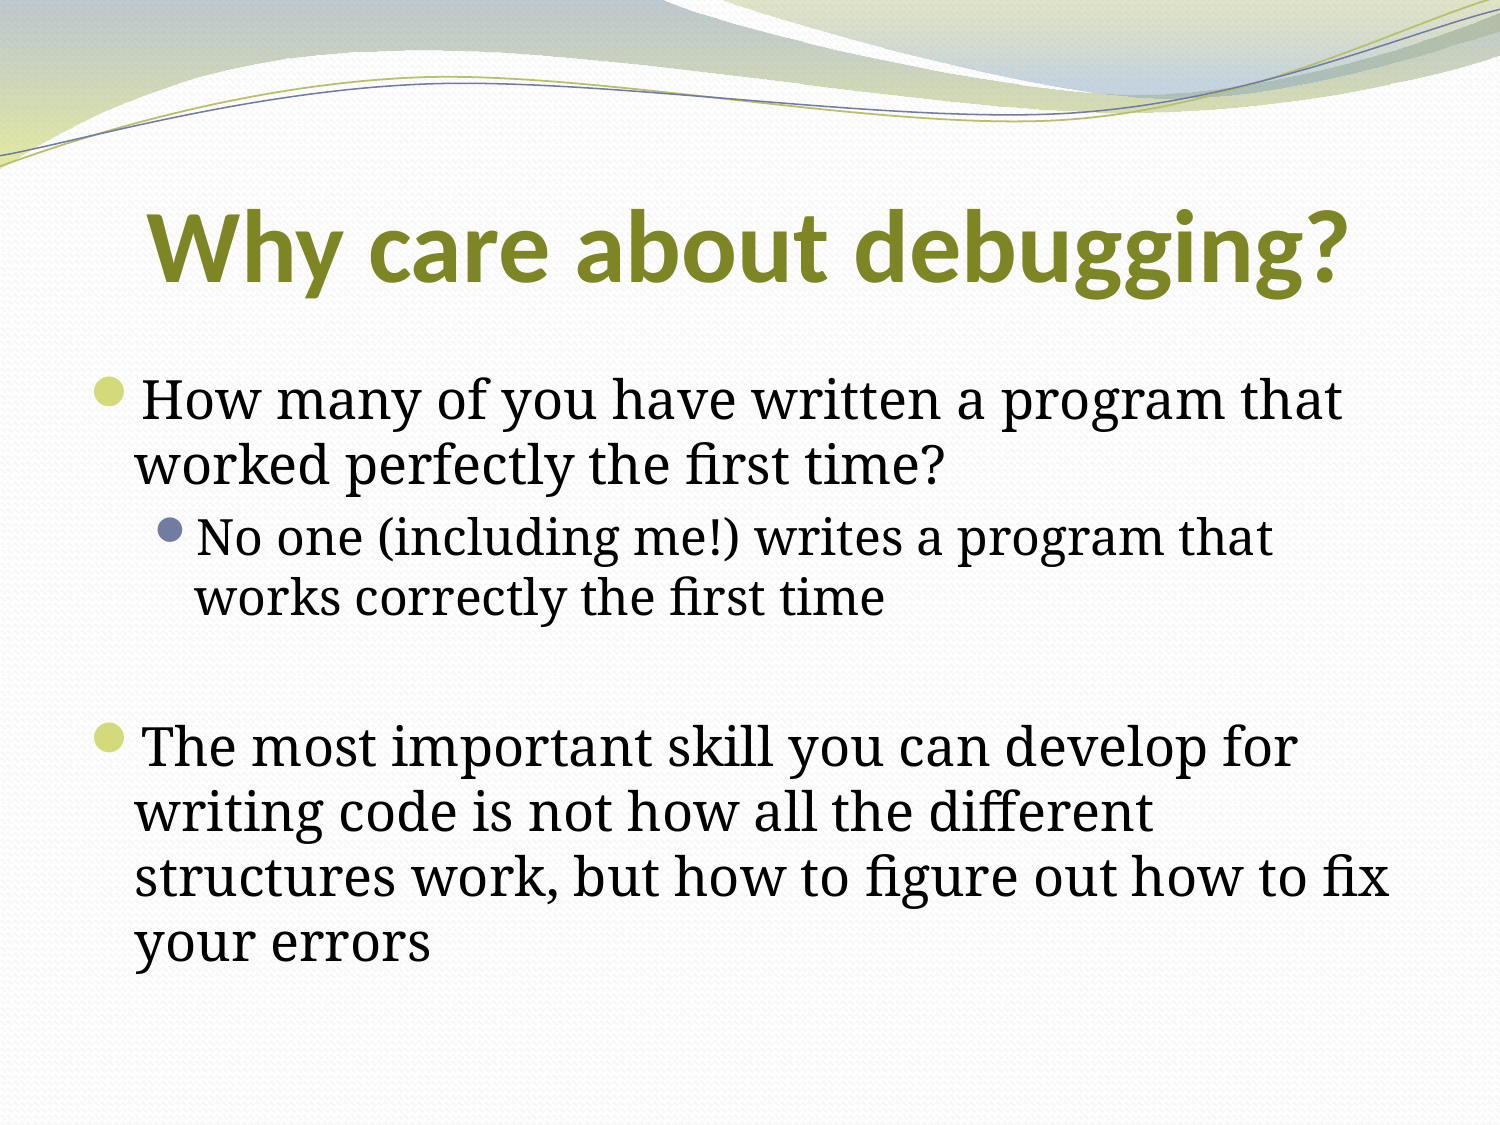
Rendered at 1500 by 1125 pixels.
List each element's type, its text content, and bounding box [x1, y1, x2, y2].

list How many of you have written a program that worked perfectly the first time? No one (including me!) writes a program that works correctly the first time The most important skill you can develop for writing code is not how all the different structures work, but how to figure out how to fix your errors [75, 357, 1425, 1078]
title Why care about debugging? [75, 115, 1425, 303]
